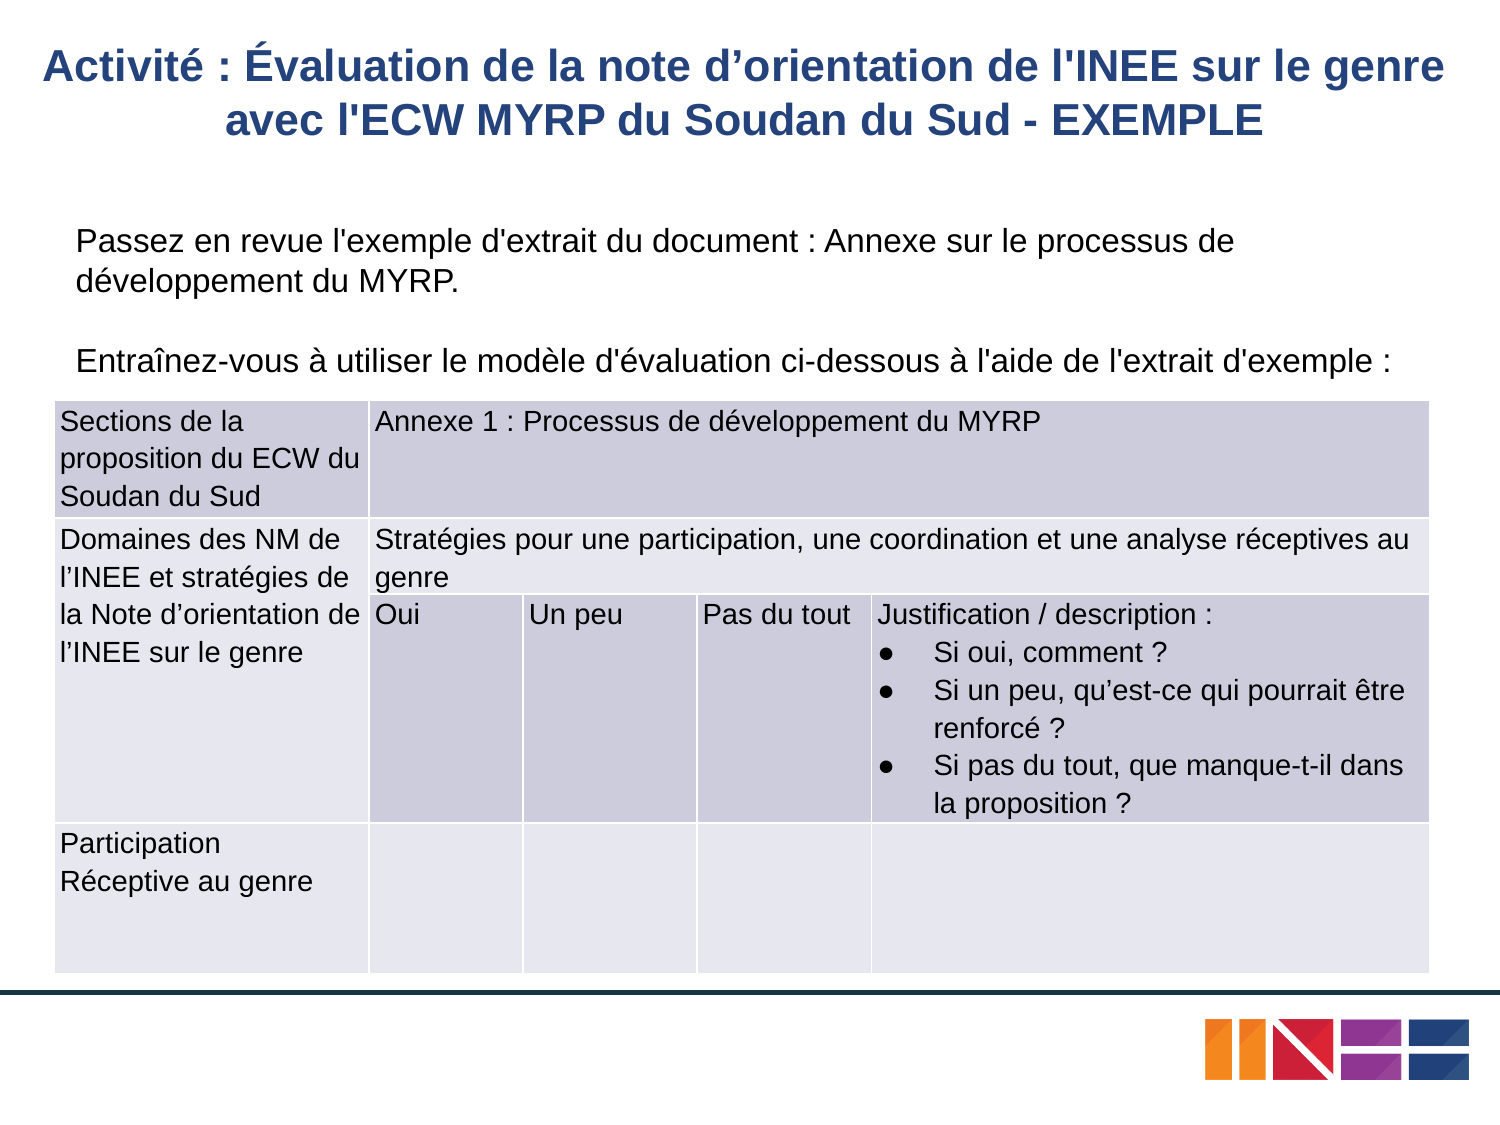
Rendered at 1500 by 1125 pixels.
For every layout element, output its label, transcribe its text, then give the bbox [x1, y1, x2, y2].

table_cell Un peu [524, 595, 696, 822]
table_cell Justification / description : Si oui, comment ? Si un peu, qu’est-ce qui pourrait être renforcé ? Si pas du tout, que manque-t-il dans la proposition ? [872, 595, 1429, 822]
table_cell Pas du tout [698, 595, 871, 822]
table_cell [370, 824, 522, 973]
table_cell Participation Réceptive au genre [55, 824, 368, 973]
table_cell Stratégies pour une participation, une coordination et une analyse réceptives au genre [370, 519, 1429, 593]
table_cell [524, 824, 696, 973]
picture [1205, 1019, 1469, 1080]
table_cell Oui [370, 595, 522, 822]
text_box Passez en revue l'exemple d'extrait du document : Annexe sur le processus de développement du MYRP. Entraînez-vous à utiliser le modèle d'évaluation ci-dessous à l'aide de l'extrait d'exemple : [60, 211, 1423, 351]
table_cell [872, 824, 1429, 973]
table_header Annexe 1 : Processus de développement du MYRP [370, 401, 1429, 517]
title Activité : Évaluation de la note d’orientation de l'INEE sur le genre avec l'ECW MYRP du Soudan du Sud - EXEMPLE [23, 21, 1468, 161]
table_header Sections de la proposition du ECW du Soudan du Sud [55, 401, 368, 517]
table_cell Domaines des NM de l’INEE et stratégies de la Note d’orientation de l’INEE sur le genre [55, 519, 368, 822]
table_cell [698, 824, 871, 973]
